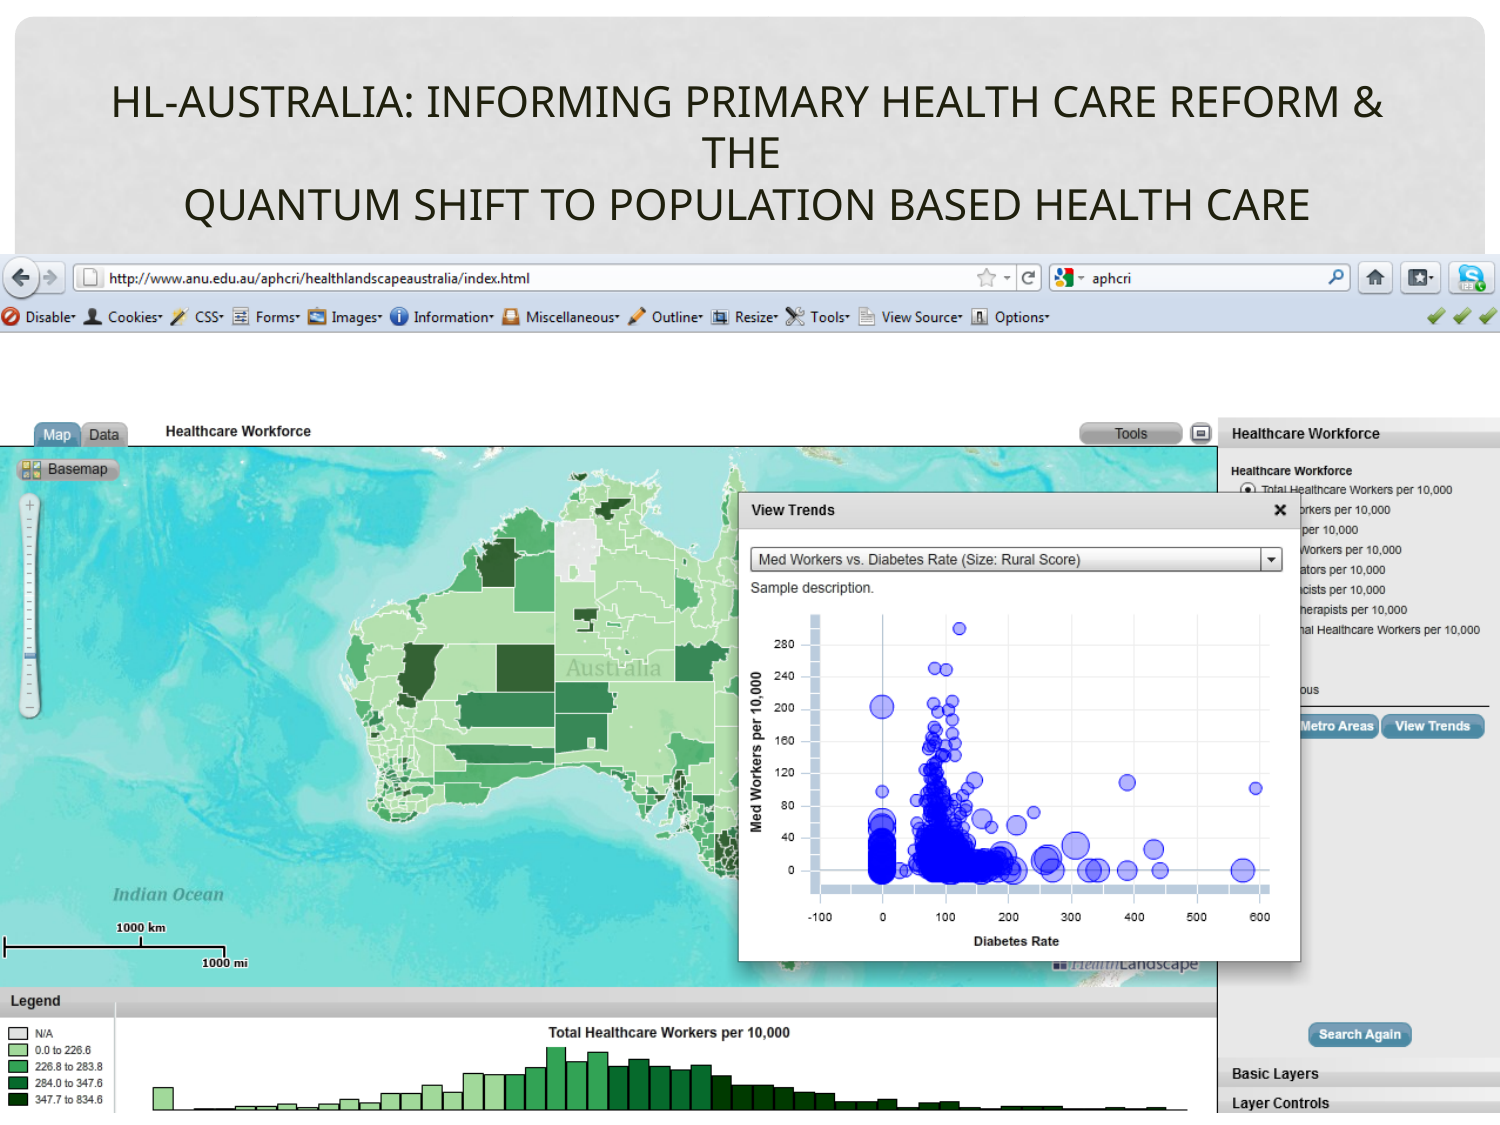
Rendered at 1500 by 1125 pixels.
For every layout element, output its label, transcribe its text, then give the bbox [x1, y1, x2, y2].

title HL-Australia: Informing Primary Health Care Reform & the Quantum Shift to Population Based Health Care [69, 66, 1425, 238]
picture [0, 254, 1500, 1113]
